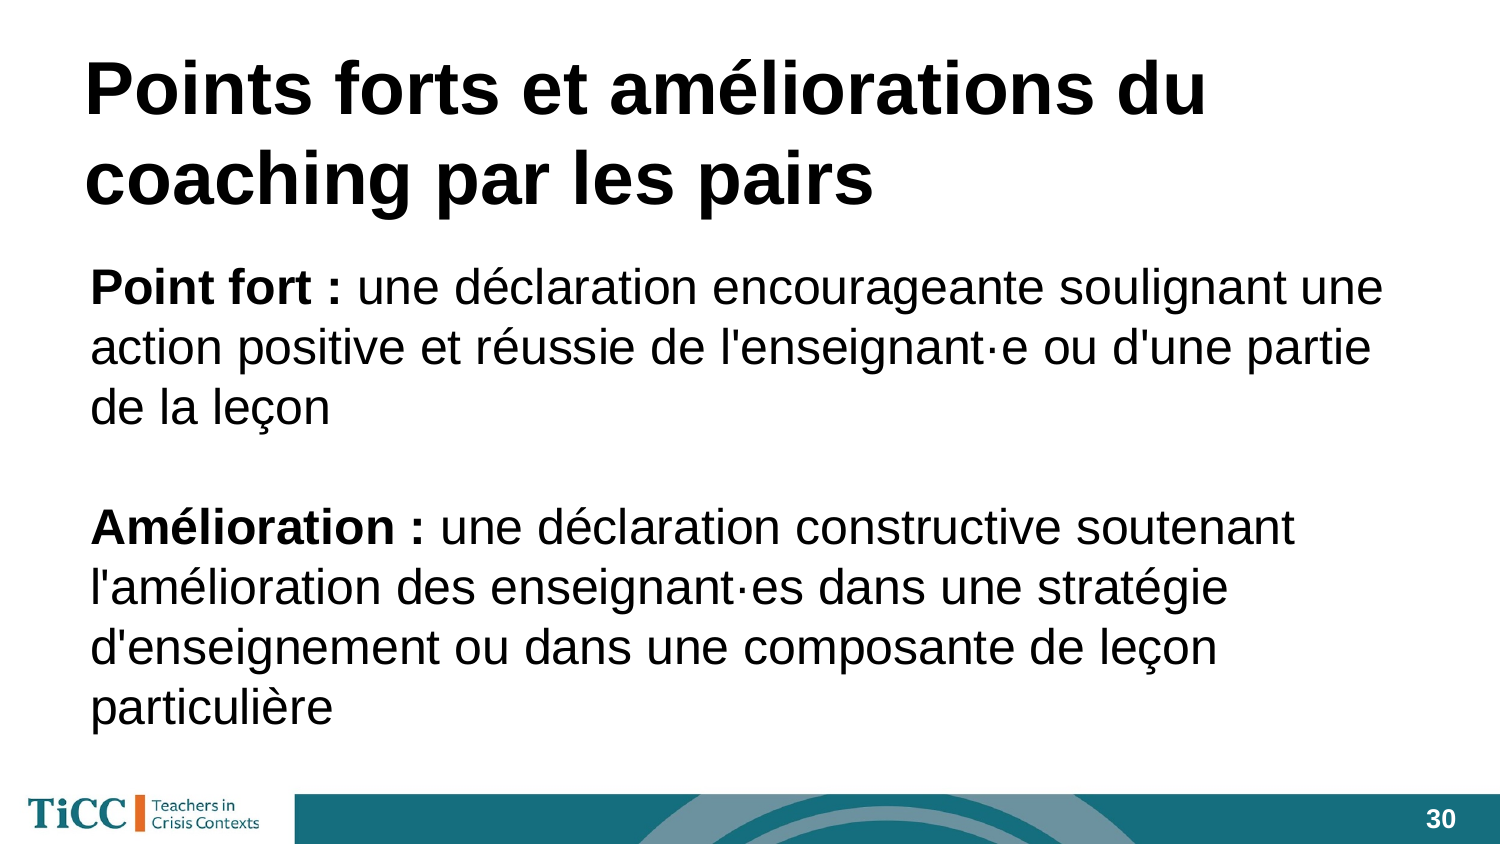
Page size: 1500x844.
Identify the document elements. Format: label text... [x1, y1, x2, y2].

list Point fort : une déclaration encourageante soulignant une action positive et réussie de l'enseignant·e ou d'une partie de la leçon Amélioration : une déclaration constructive soutenant l'amélioration des enseignant·es dans une stratégie d'enseignement ou dans une composante de leçon particulière [75, 239, 1425, 808]
title Points forts et améliorations du coaching par les pairs [69, 47, 1420, 235]
picture [0, 0, 1500, 844]
slide_number ‹#› [1381, 785, 1472, 844]
